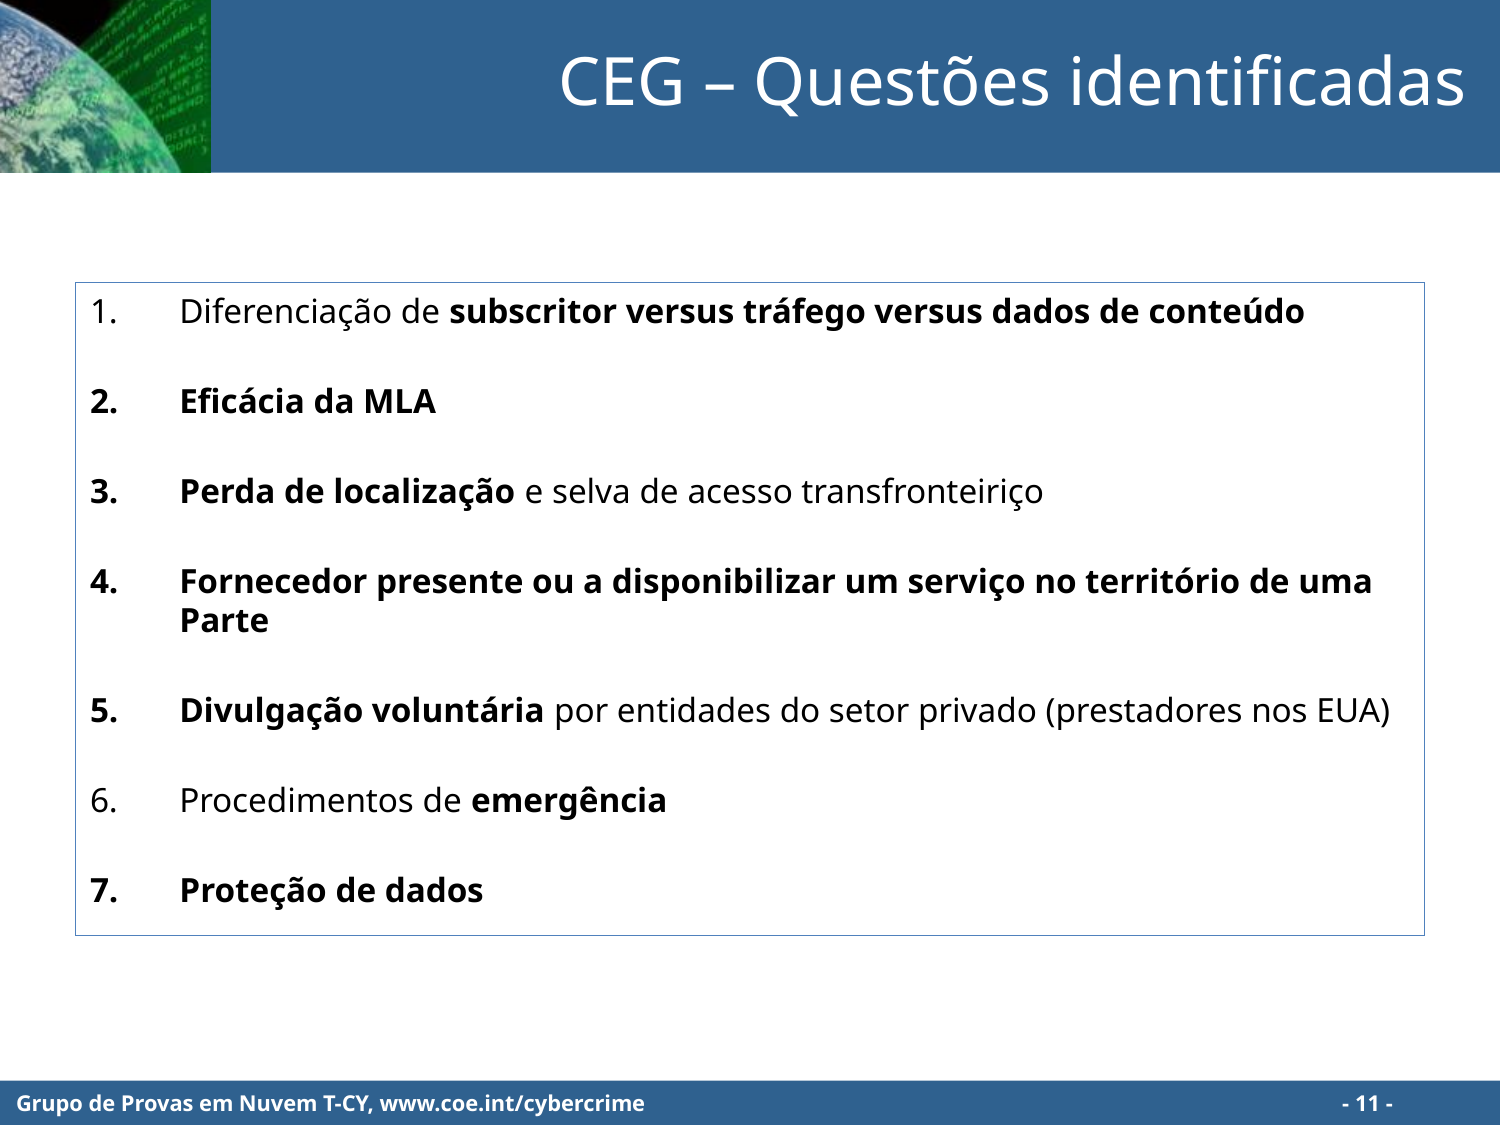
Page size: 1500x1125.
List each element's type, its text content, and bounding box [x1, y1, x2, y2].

picture [0, 0, 212, 173]
text_box CEG – Questões identificadas [230, 31, 1483, 126]
text_box [214, 0, 1500, 175]
list Diferenciação de subscritor versus tráfego versus dados de conteúdo Eficácia da MLA Perda de localização e selva de acesso transfronteiriço Fornecedor presente ou a disponibilizar um serviço no território de uma Parte Divulgação voluntária por entidades do setor privado (prestadores nos EUA) Procedimentos de emergência Proteção de dados [75, 282, 1425, 936]
text_box Grupo de Provas em Nuvem T-CY, www.coe.int/cybercrime - 11 - [1, 1082, 1500, 1125]
text_box [0, 1079, 1500, 1125]
